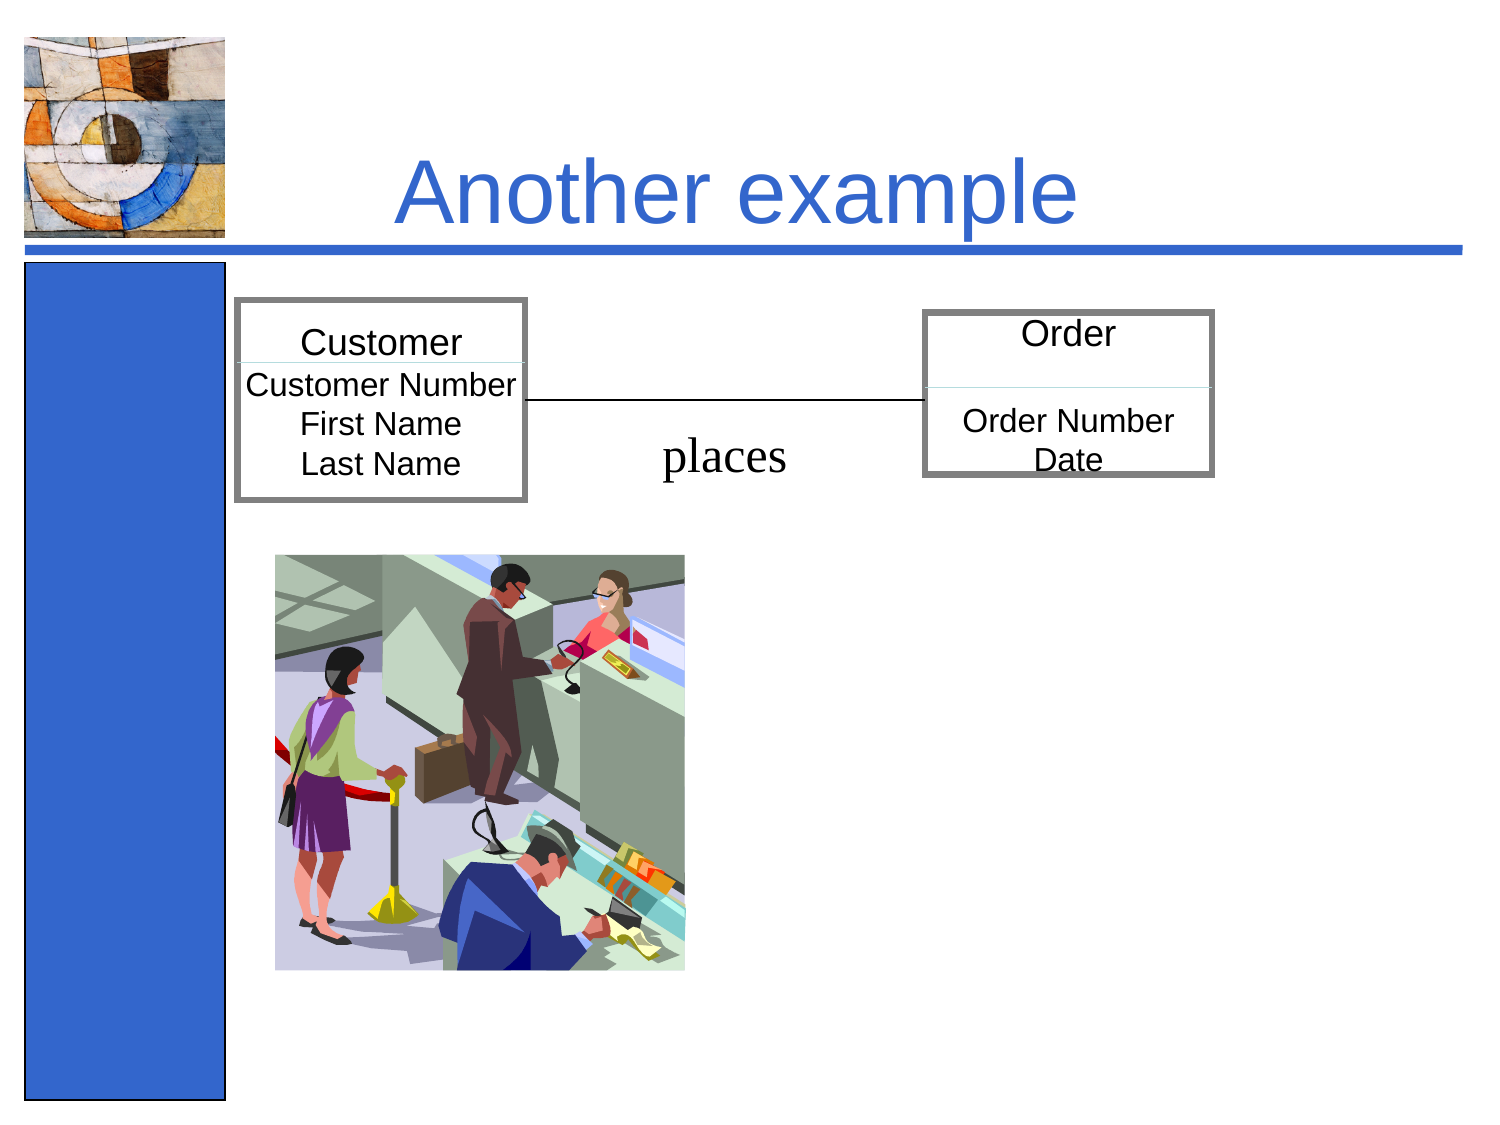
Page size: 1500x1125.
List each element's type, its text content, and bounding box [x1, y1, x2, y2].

text_box Order Order Number Date [924, 388, 1213, 475]
picture [24, 37, 225, 238]
text_box places [647, 415, 803, 490]
picture [274, 549, 692, 976]
text_box Customer Customer Number First Name Last Name [237, 299, 525, 362]
text_box Customer Customer Number First Name Last Name [237, 368, 525, 500]
text_box Order Order Number Date [924, 312, 1213, 387]
title Another example [99, 124, 1376, 251]
